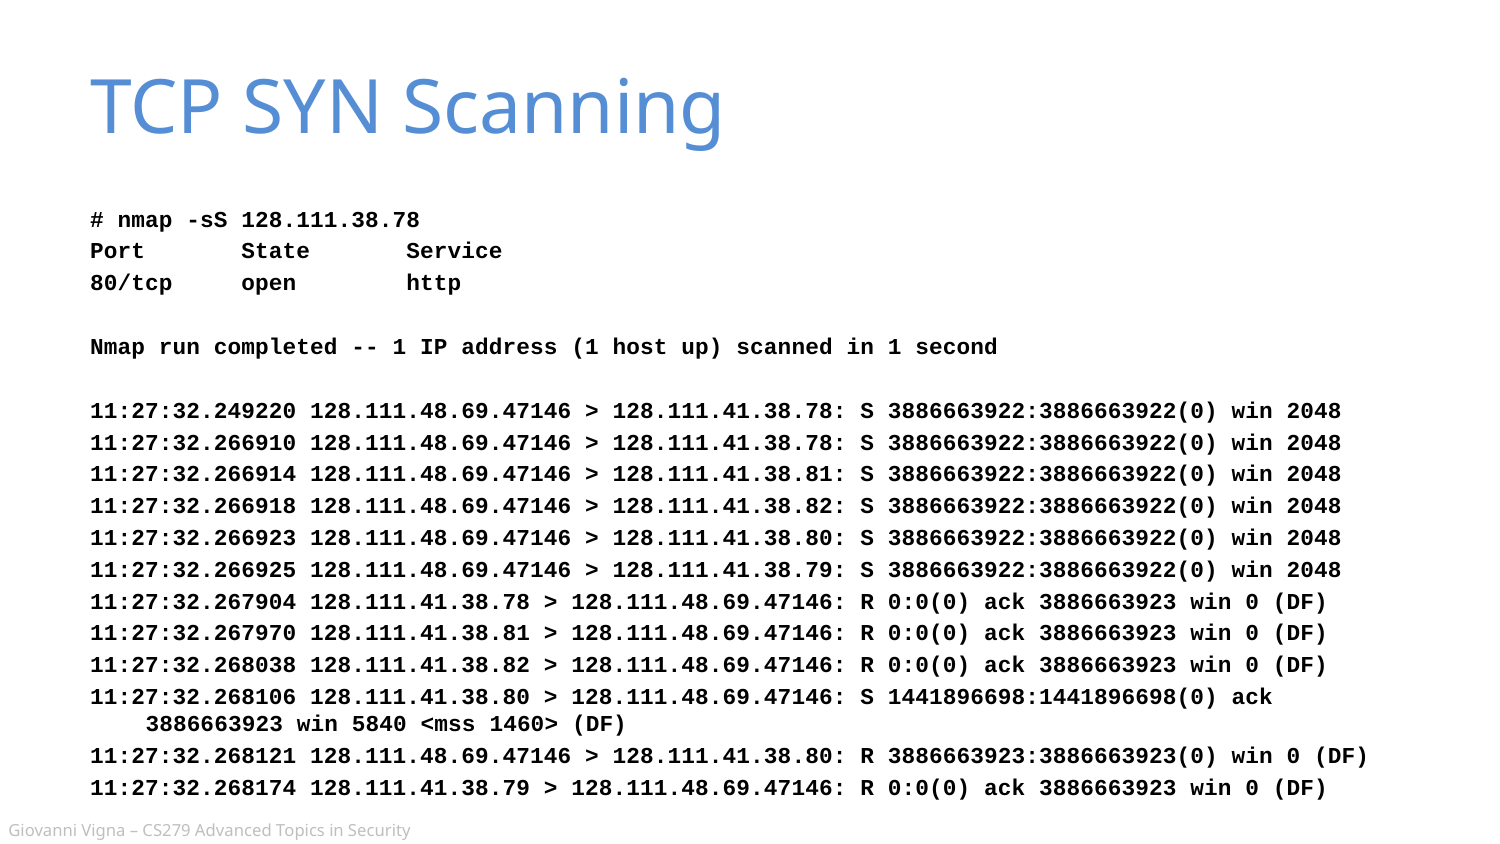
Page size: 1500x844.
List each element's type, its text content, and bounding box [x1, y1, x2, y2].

list # nmap -sS 128.111.38.78 Port State Service 80/tcp open http Nmap run completed -- 1 IP address (1 host up) scanned in 1 second 11:27:32.249220 128.111.48.69.47146 > 128.111.41.38.78: S 3886663922:3886663922(0) win 2048 11:27:32.266910 128.111.48.69.47146 > 128.111.41.38.78: S 3886663922:3886663922(0) win 2048 11:27:32.266914 128.111.48.69.47146 > 128.111.41.38.81: S 3886663922:3886663922(0) win 2048 11:27:32.266918 128.111.48.69.47146 > 128.111.41.38.82: S 3886663922:3886663922(0) win 2048 11:27:32.266923 128.111.48.69.47146 > 128.111.41.38.80: S 3886663922:3886663922(0) win 2048 11:27:32.266925 128.111.48.69.47146 > 128.111.41.38.79: S 3886663922:3886663922(0) win 2048 11:27:32.267904 128.111.41.38.78 > 128.111.48.69.47146: R 0:0(0) ack 3886663923 win 0 (DF) 11:27:32.267970 128.111.41.38.81 > 128.111.48.69.47146: R 0:0(0) ack 3886663923 win 0 (DF) 11:27:32.268038 128.111.41.38.82 > 128.111.48.69.47146: R 0:0(0) ack 3886663923 win 0 (DF) 11:27:32.268106 128.111.41.38.80 > 128.111.48.69.47146: S 1441896698:1441896698(0) ack 3886663923 win 5840 <mss 1460> (DF) 11:27:32.268121 128.111.48.69.47146 > 128.111.41.38.80: R 3886663923:3886663923(0) win 0 (DF) 11:27:32.268174 128.111.41.38.79 > 128.111.48.69.47146: R 0:0(0) ack 3886663923 win 0 (DF) [75, 196, 1425, 813]
title TCP SYN Scanning [75, 33, 1425, 175]
